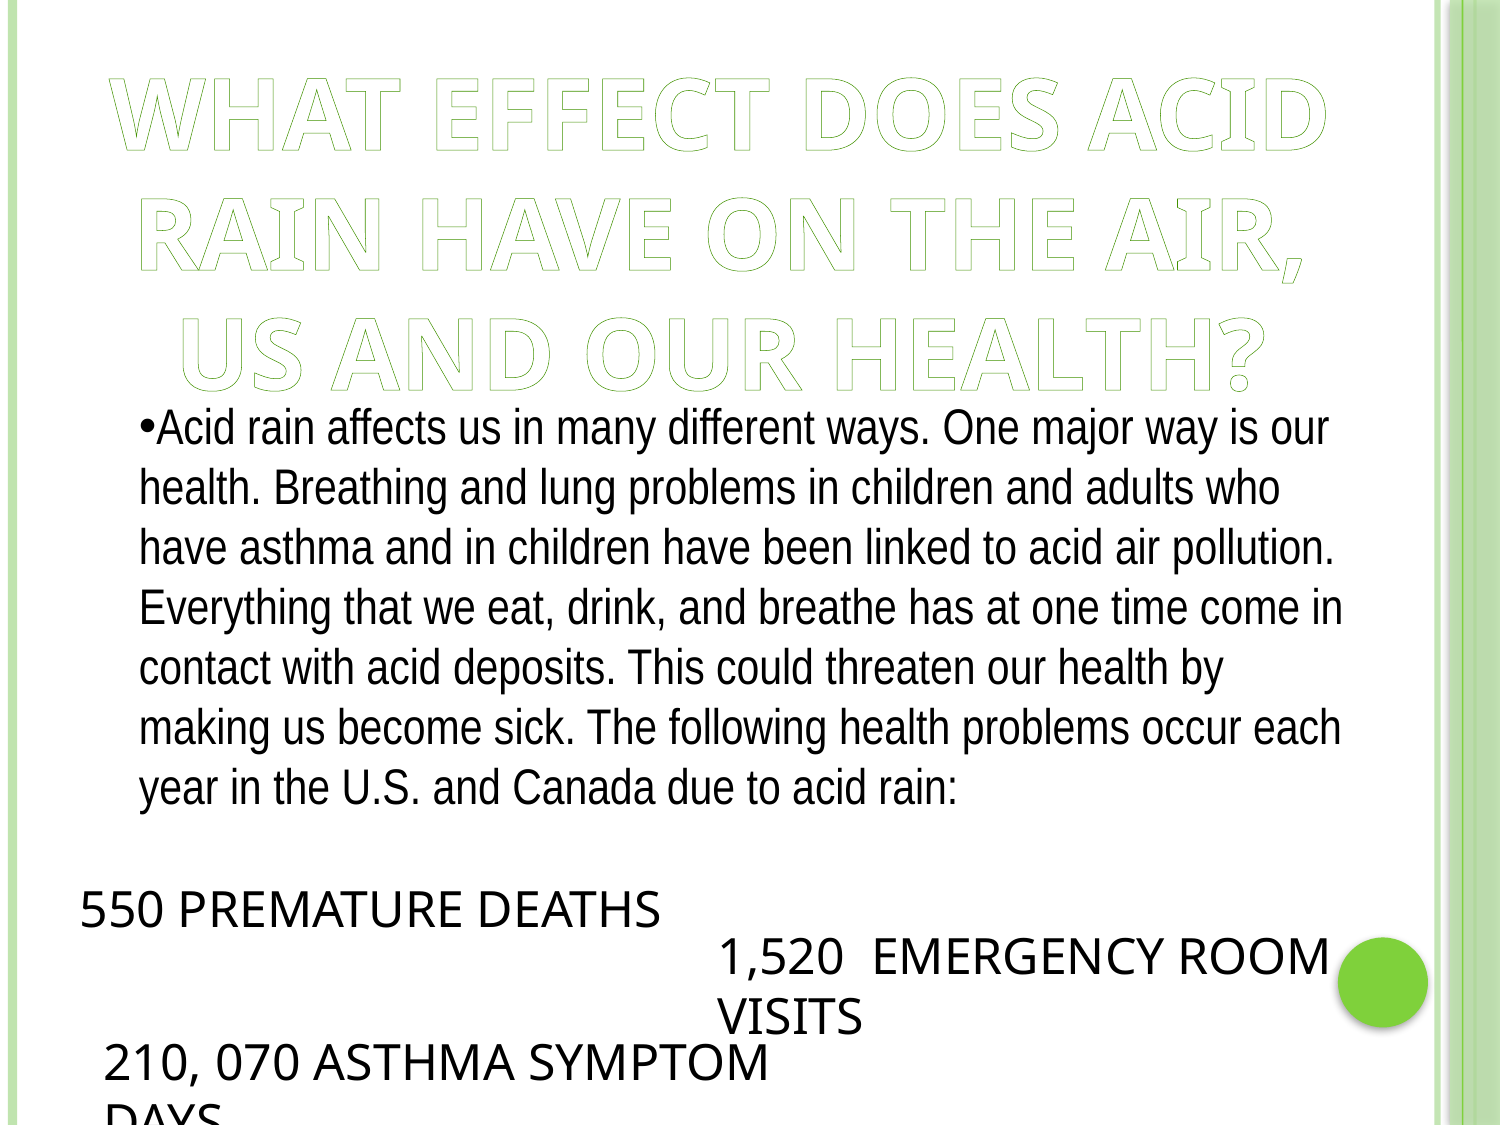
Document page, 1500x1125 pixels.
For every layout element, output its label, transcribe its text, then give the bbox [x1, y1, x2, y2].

text_box 210, 070 ASTHMA SYMPTOM DAYS [88, 1023, 833, 1125]
text_box Acid rain affects us in many different ways. One major way is our health. Breathing and lung problems in children and adults who have asthma and in children have been linked to acid air pollution. Everything that we eat, drink, and breathe has at one time come in contact with acid deposits. This could threaten our health by making us become sick. The following health problems occur each year in the U.S. and Canada due to acid rain: [123, 387, 1376, 823]
text_box 550 PREMATURE DEATHS [64, 869, 762, 945]
text_box WHAT EFFECT DOES ACID RAIN HAVE ON THE AIR, US AND OUR HEALTH? [41, 42, 1400, 418]
text_box 1,520 EMERGENCY ROOM VISITS [702, 916, 1353, 1052]
